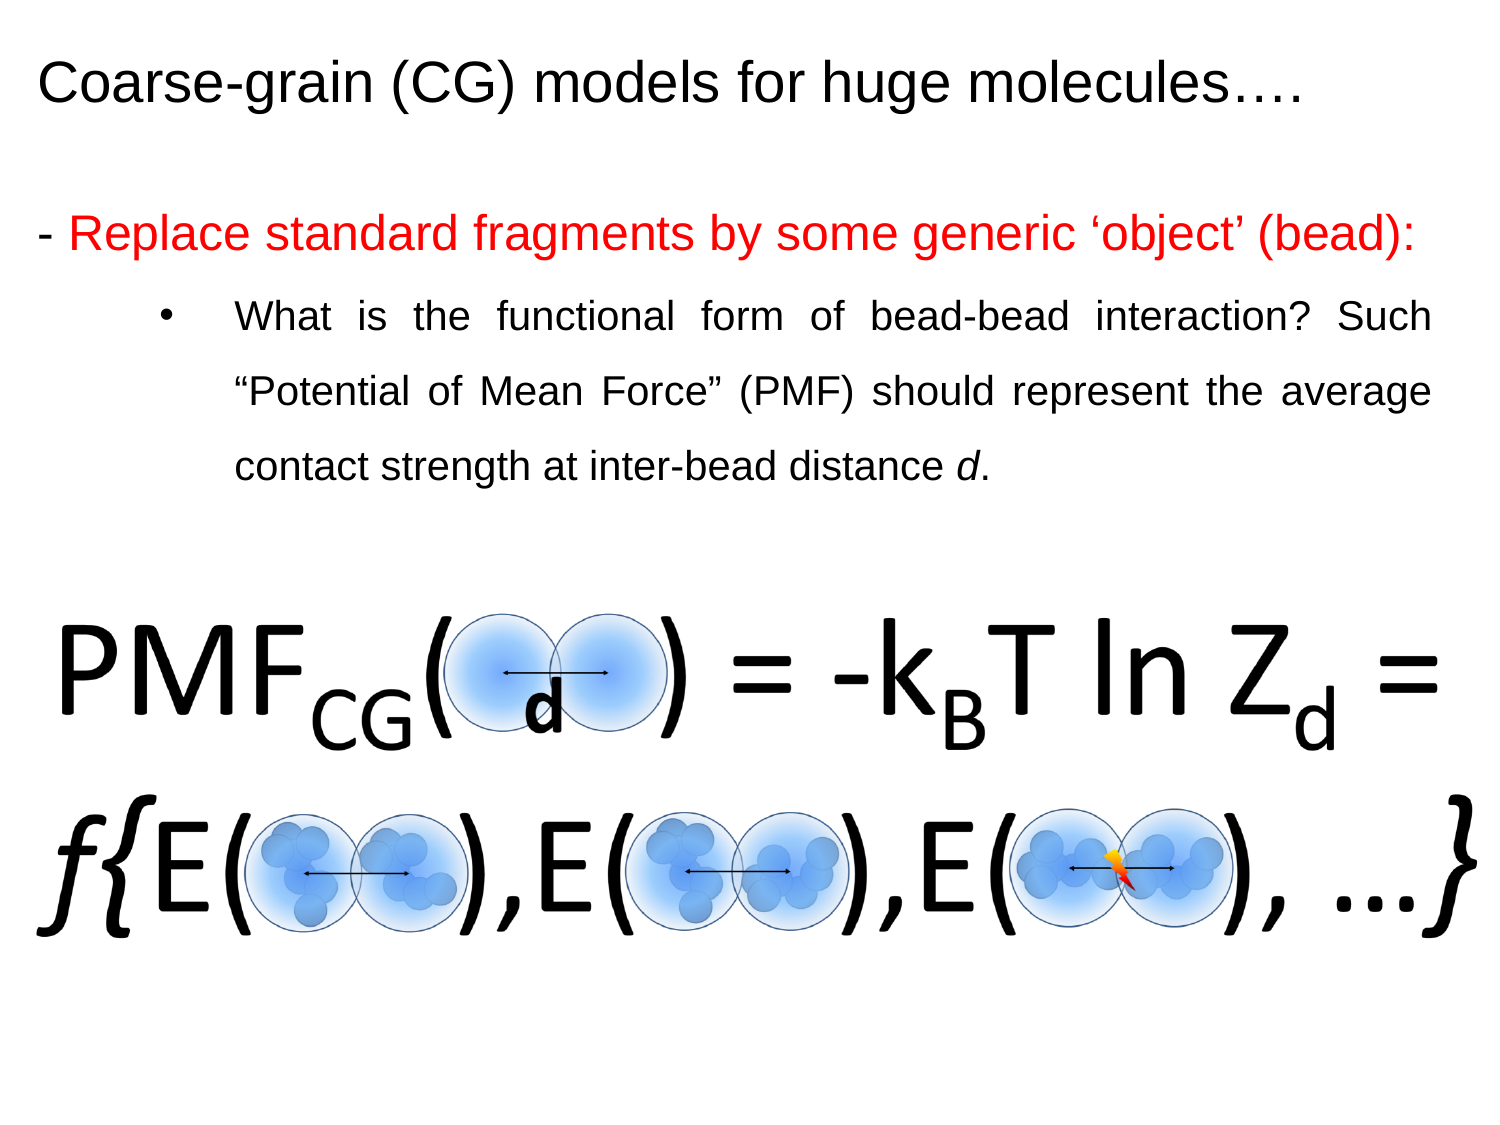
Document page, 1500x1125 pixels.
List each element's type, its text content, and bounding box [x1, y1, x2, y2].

picture [0, 592, 1500, 968]
text_box Coarse-grain (CG) models for huge molecules…. - Replace standard fragments by some generic ‘object’ (bead): What is the functional form of bead-bead interaction? Such “Potential of Mean Force” (PMF) should represent the average contact strength at inter-bead distance d. [22, 36, 1448, 497]
